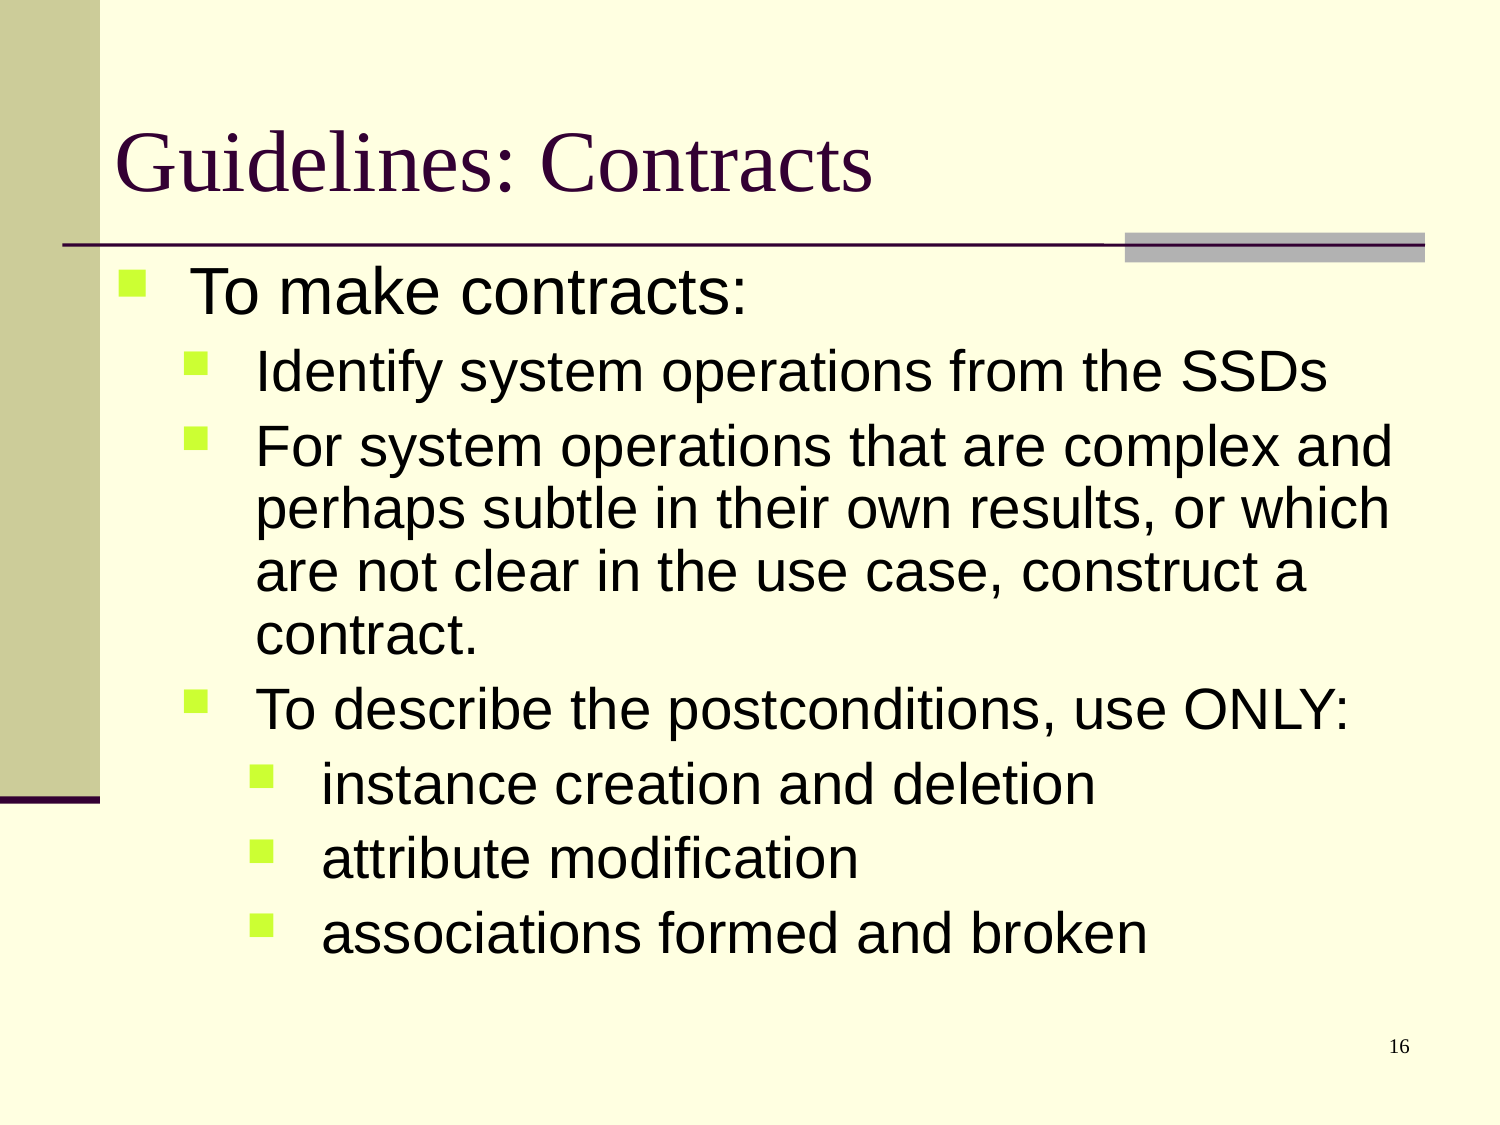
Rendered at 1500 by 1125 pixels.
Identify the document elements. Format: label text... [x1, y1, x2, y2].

slide_number 16 [1112, 1024, 1426, 1101]
title Guidelines: Contracts [99, 62, 1376, 249]
list To make contracts: Identify system operations from the SSDs For system operations that are complex and perhaps subtle in their own results, or which are not clear in the use case, construct a contract. To describe the postconditions, use ONLY: instance creation and deletion attribute modification associations formed and broken [99, 249, 1447, 1001]
